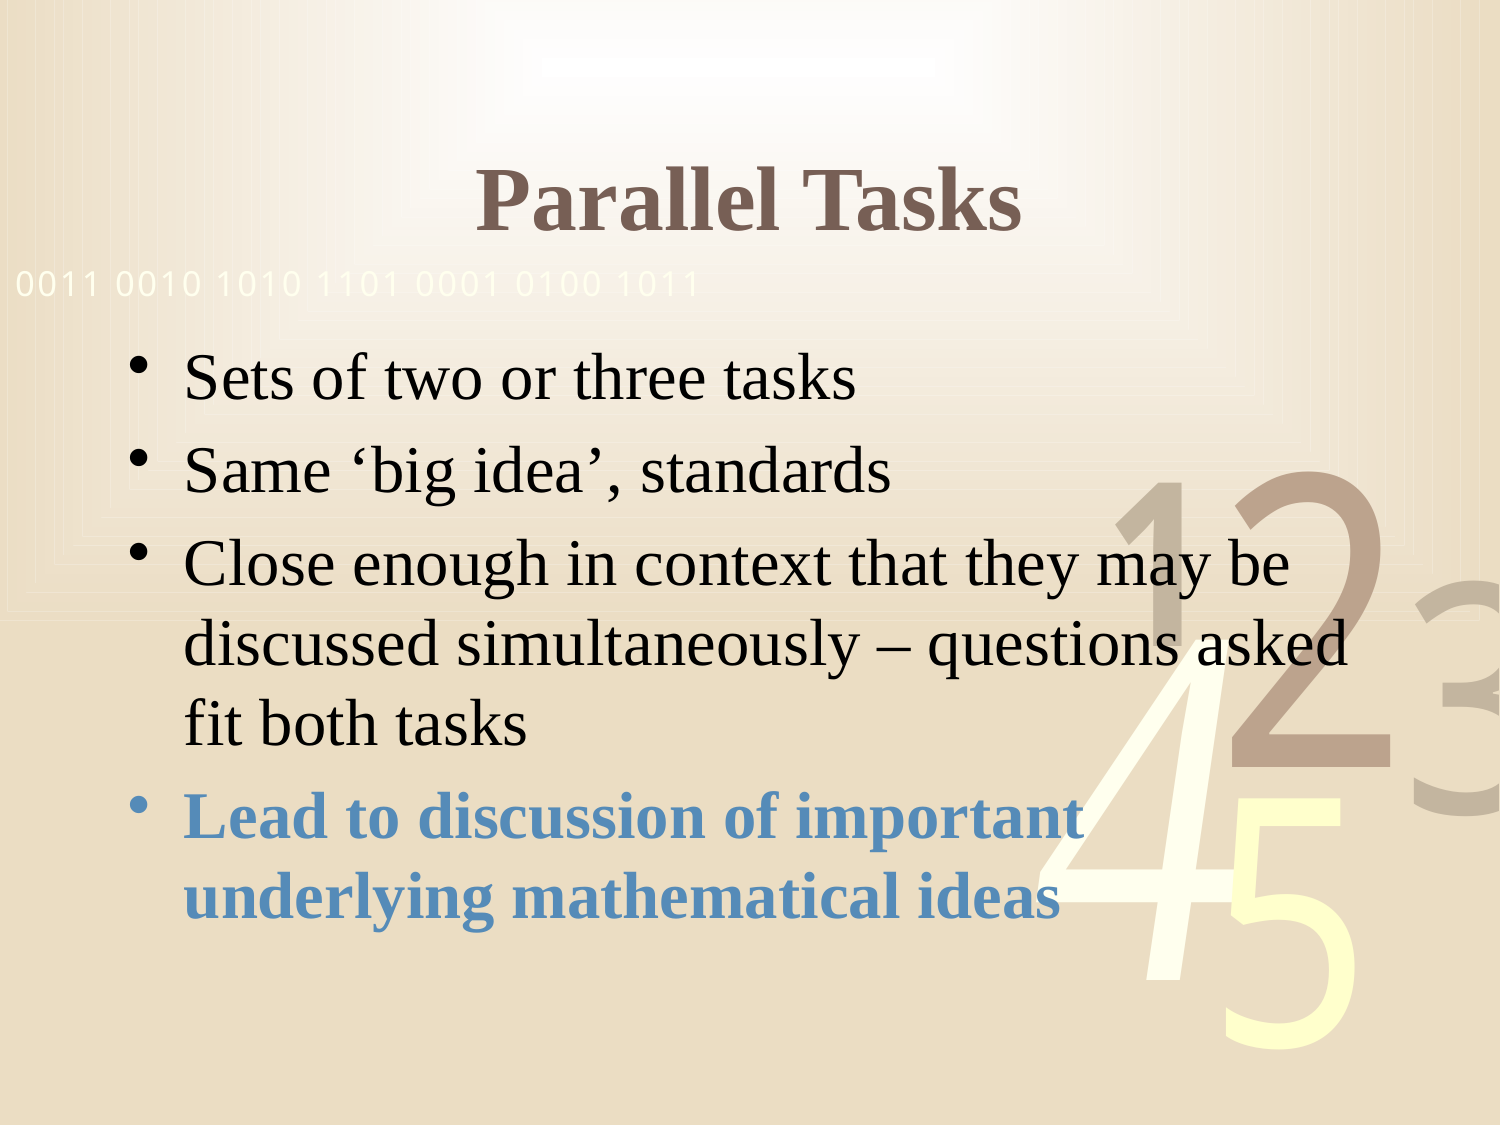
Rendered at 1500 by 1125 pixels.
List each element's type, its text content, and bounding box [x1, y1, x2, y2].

list Sets of two or three tasks Same ‘big idea’, standards Close enough in context that they may be discussed simultaneously – questions asked fit both tasks Lead to discussion of important underlying mathematical ideas [112, 324, 1388, 1001]
title Parallel Tasks [112, 99, 1388, 288]
